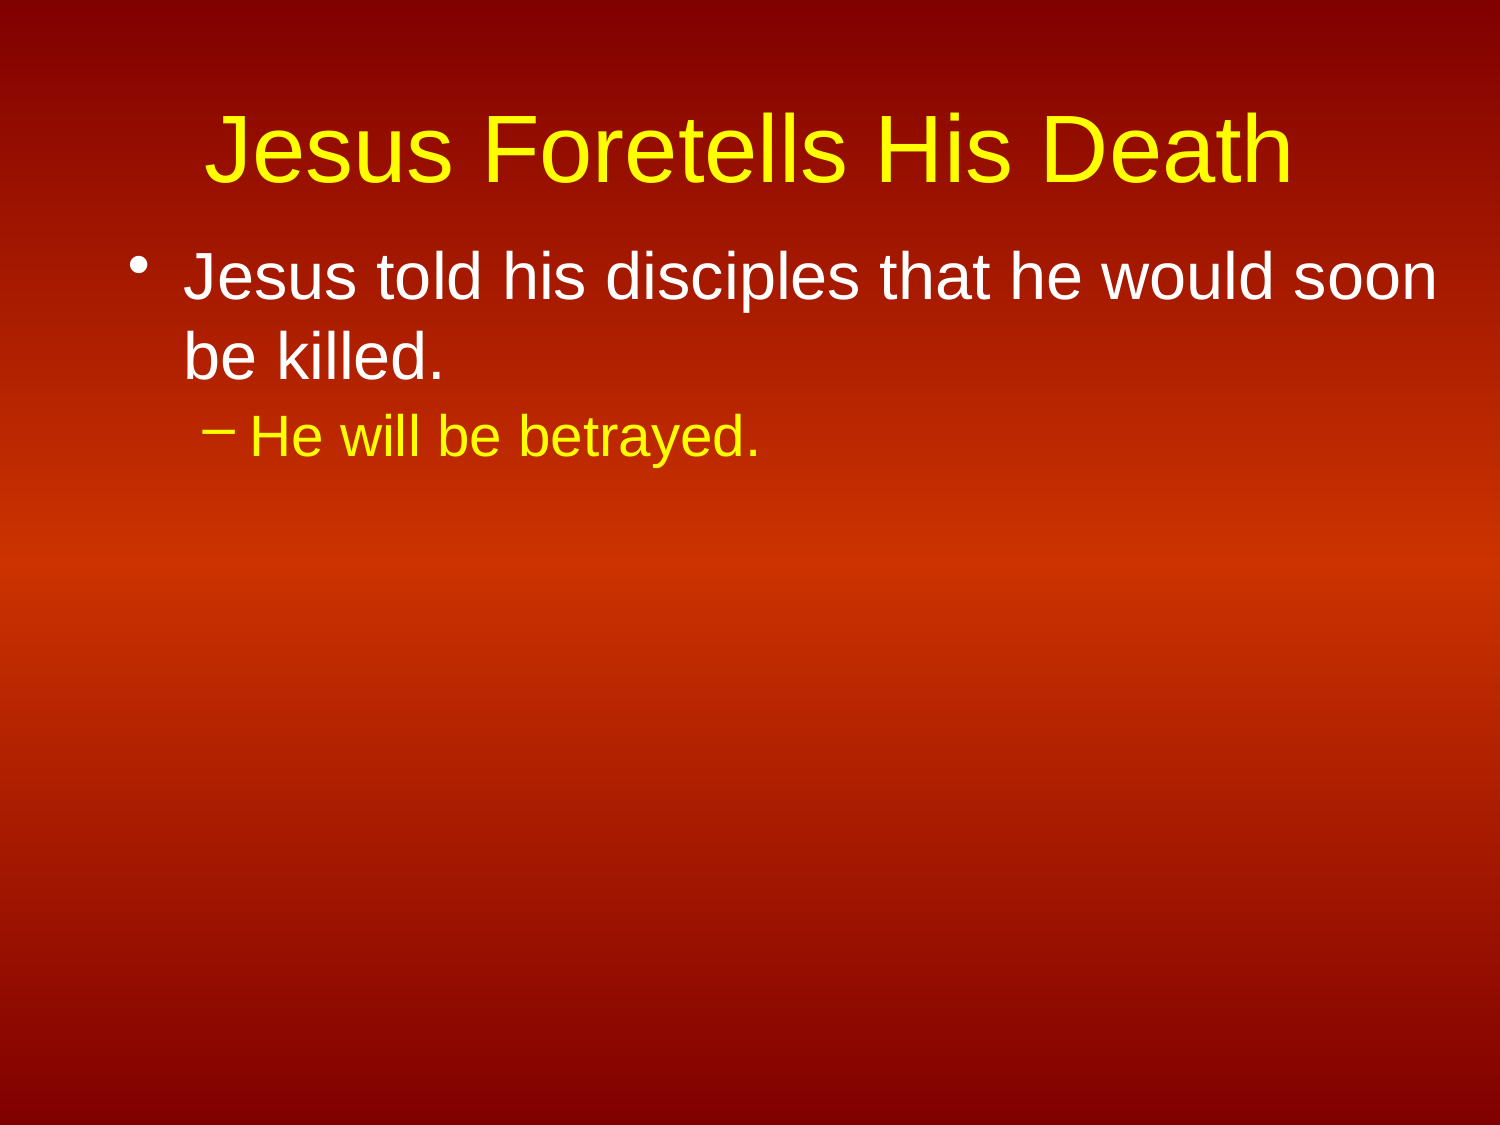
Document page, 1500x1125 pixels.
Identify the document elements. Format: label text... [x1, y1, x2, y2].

title Jesus Foretells His Death [37, 50, 1463, 238]
list Jesus told his disciples that he would soon be killed. He will be betrayed. [112, 224, 1463, 1025]
